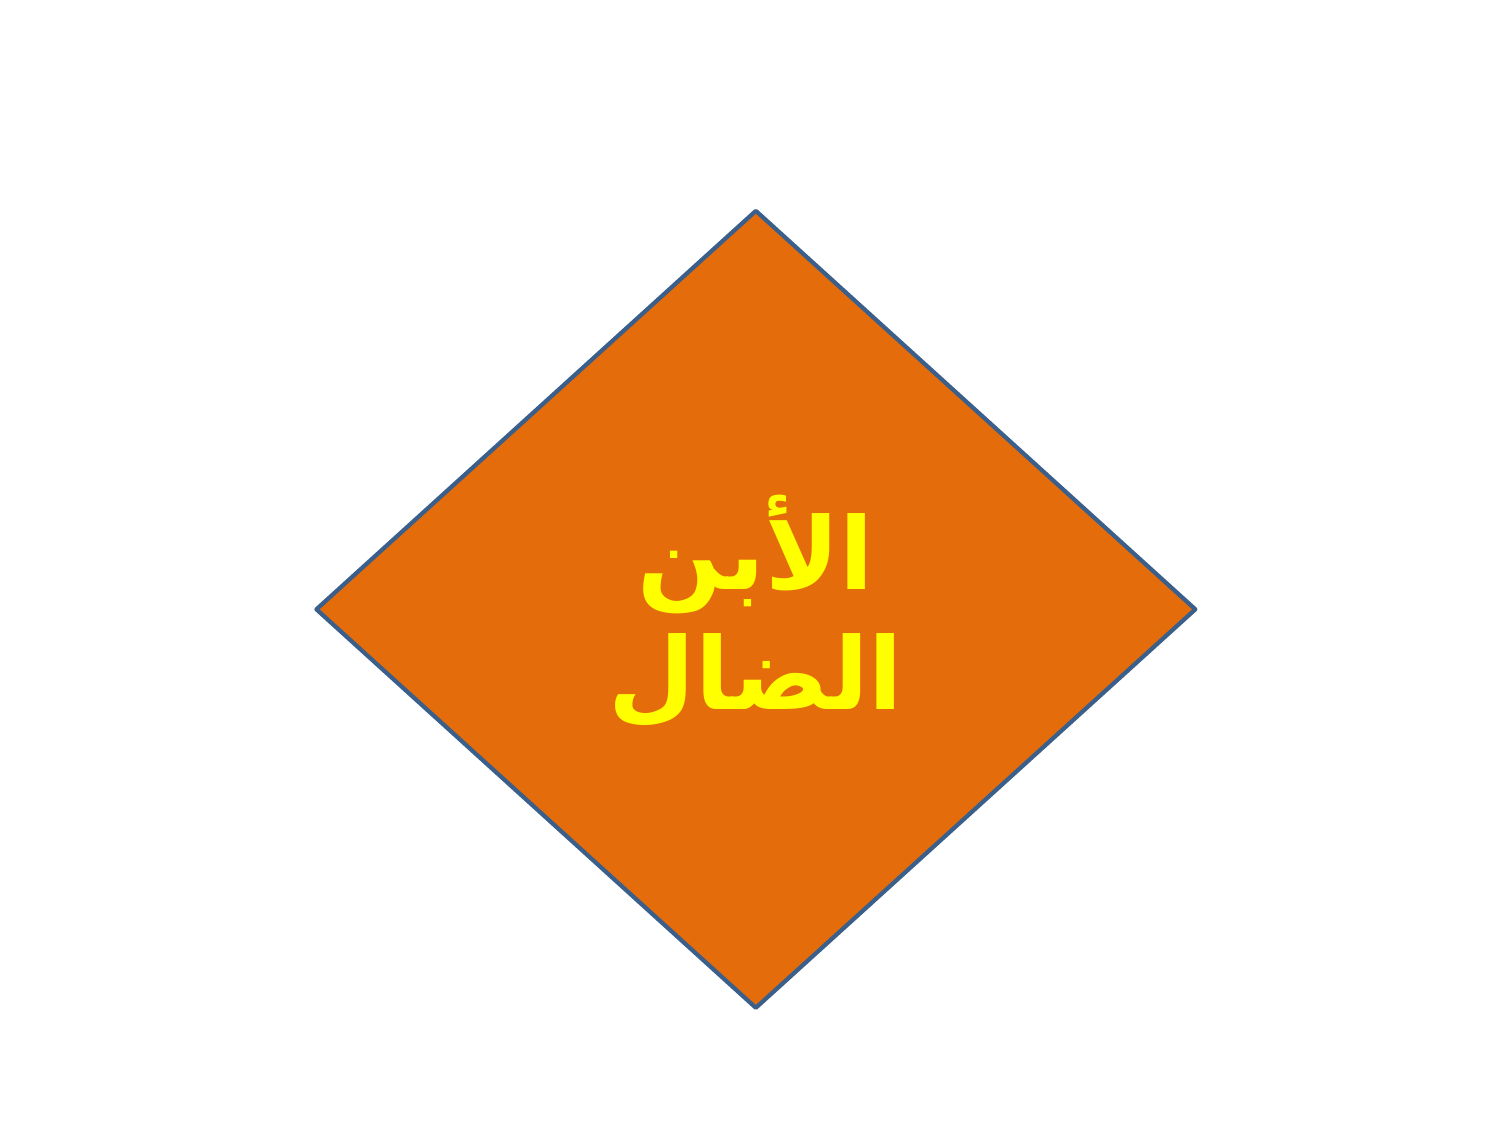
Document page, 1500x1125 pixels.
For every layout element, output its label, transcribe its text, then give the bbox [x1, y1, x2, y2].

text_box الأبن الضال [314, 209, 1198, 1010]
